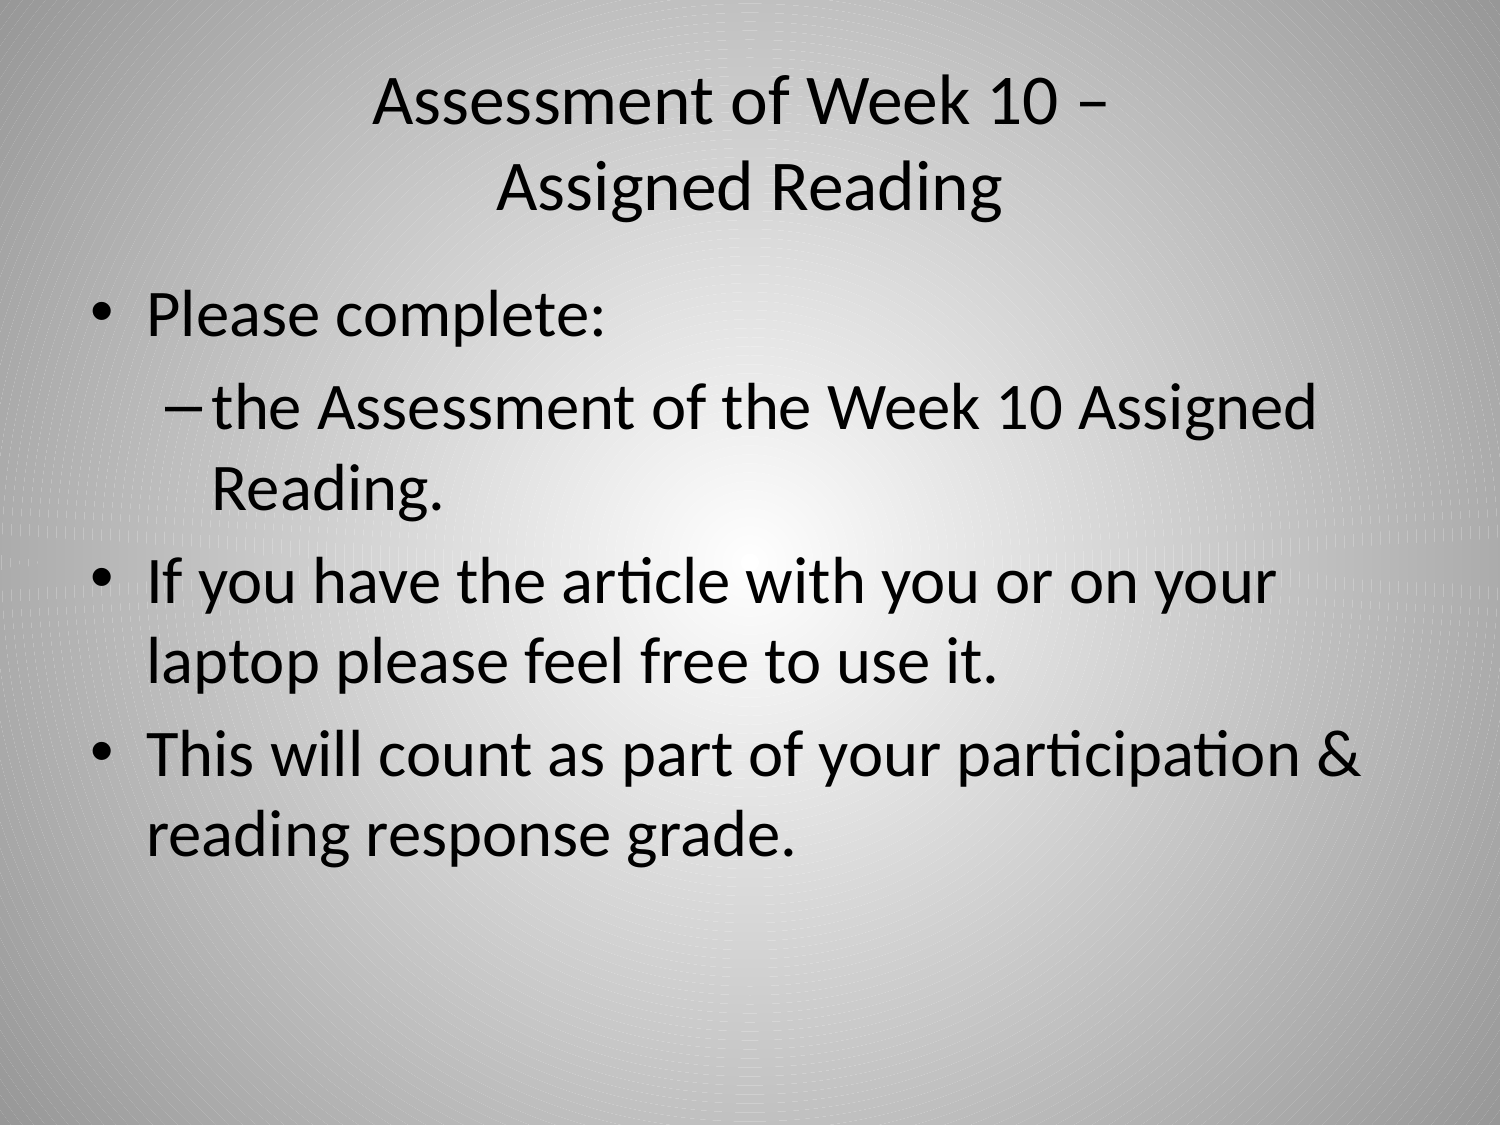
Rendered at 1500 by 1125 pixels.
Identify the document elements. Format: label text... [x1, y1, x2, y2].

title Assessment of Week 10 – Assigned Reading [75, 45, 1425, 233]
list Please complete: the Assessment of the Week 10 Assigned Reading. If you have the article with you or on your laptop please feel free to use it. This will count as part of your participation & reading response grade. [75, 262, 1425, 1005]
